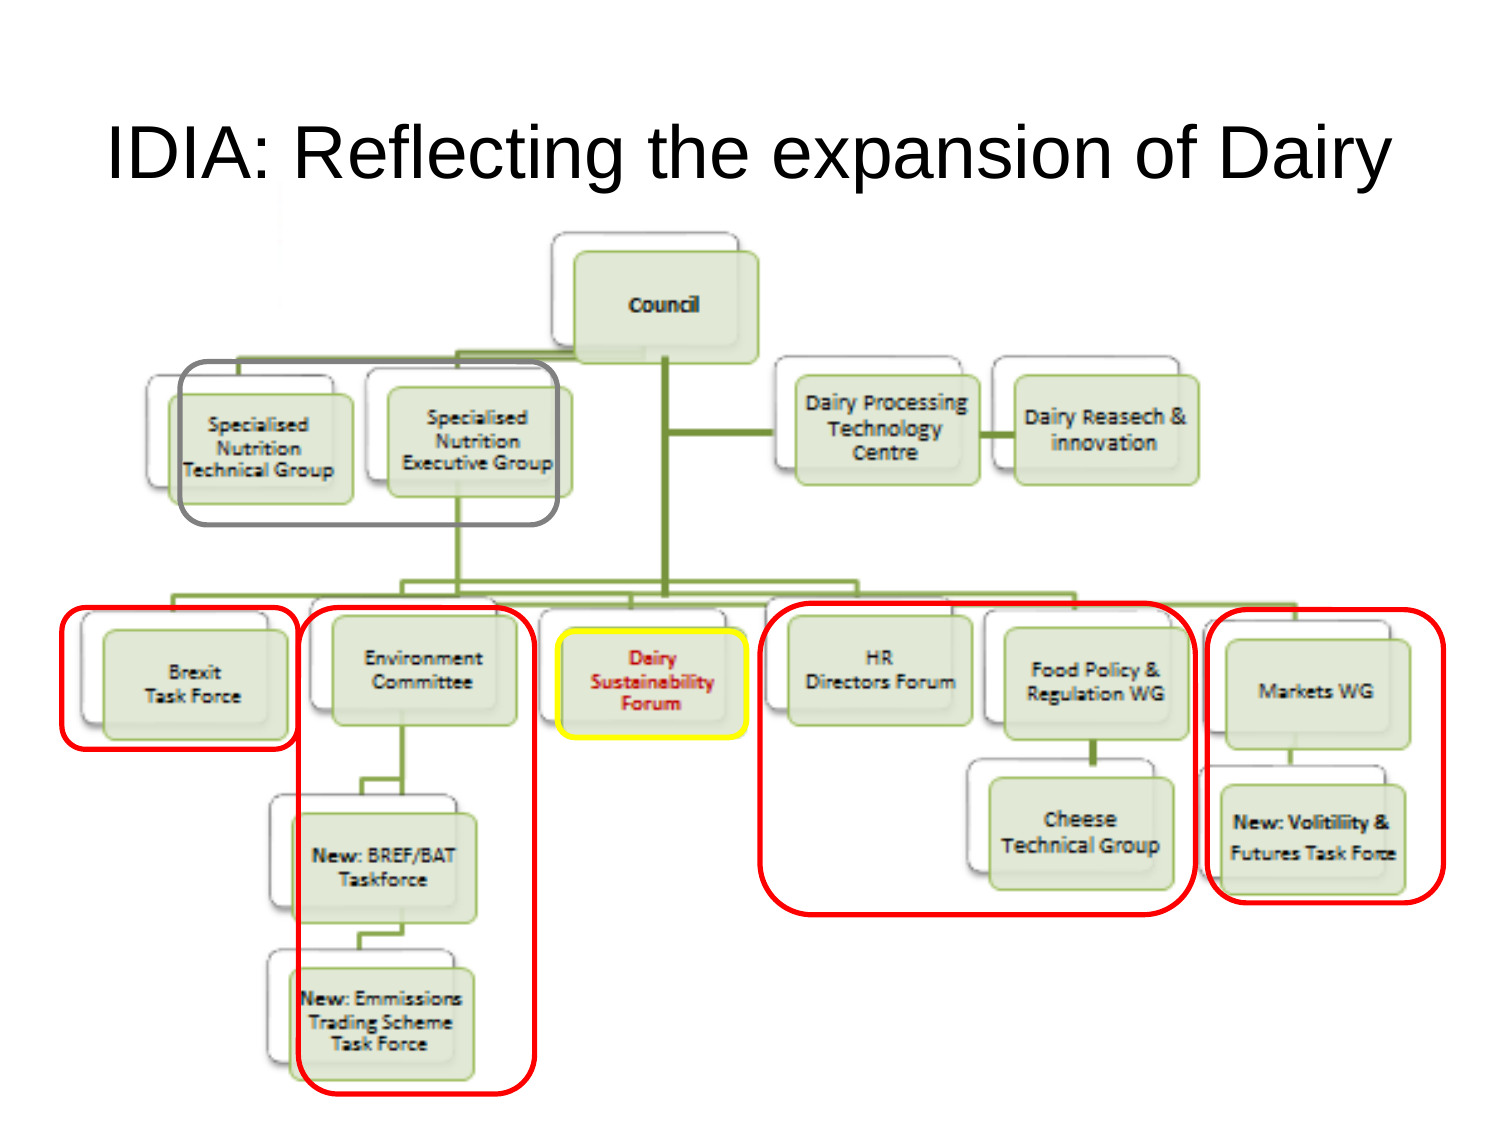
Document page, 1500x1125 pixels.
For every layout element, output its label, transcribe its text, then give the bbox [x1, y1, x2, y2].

picture [58, 182, 1465, 1095]
text_box IDIA: Reflecting the expansion of Dairy [0, 81, 1500, 330]
